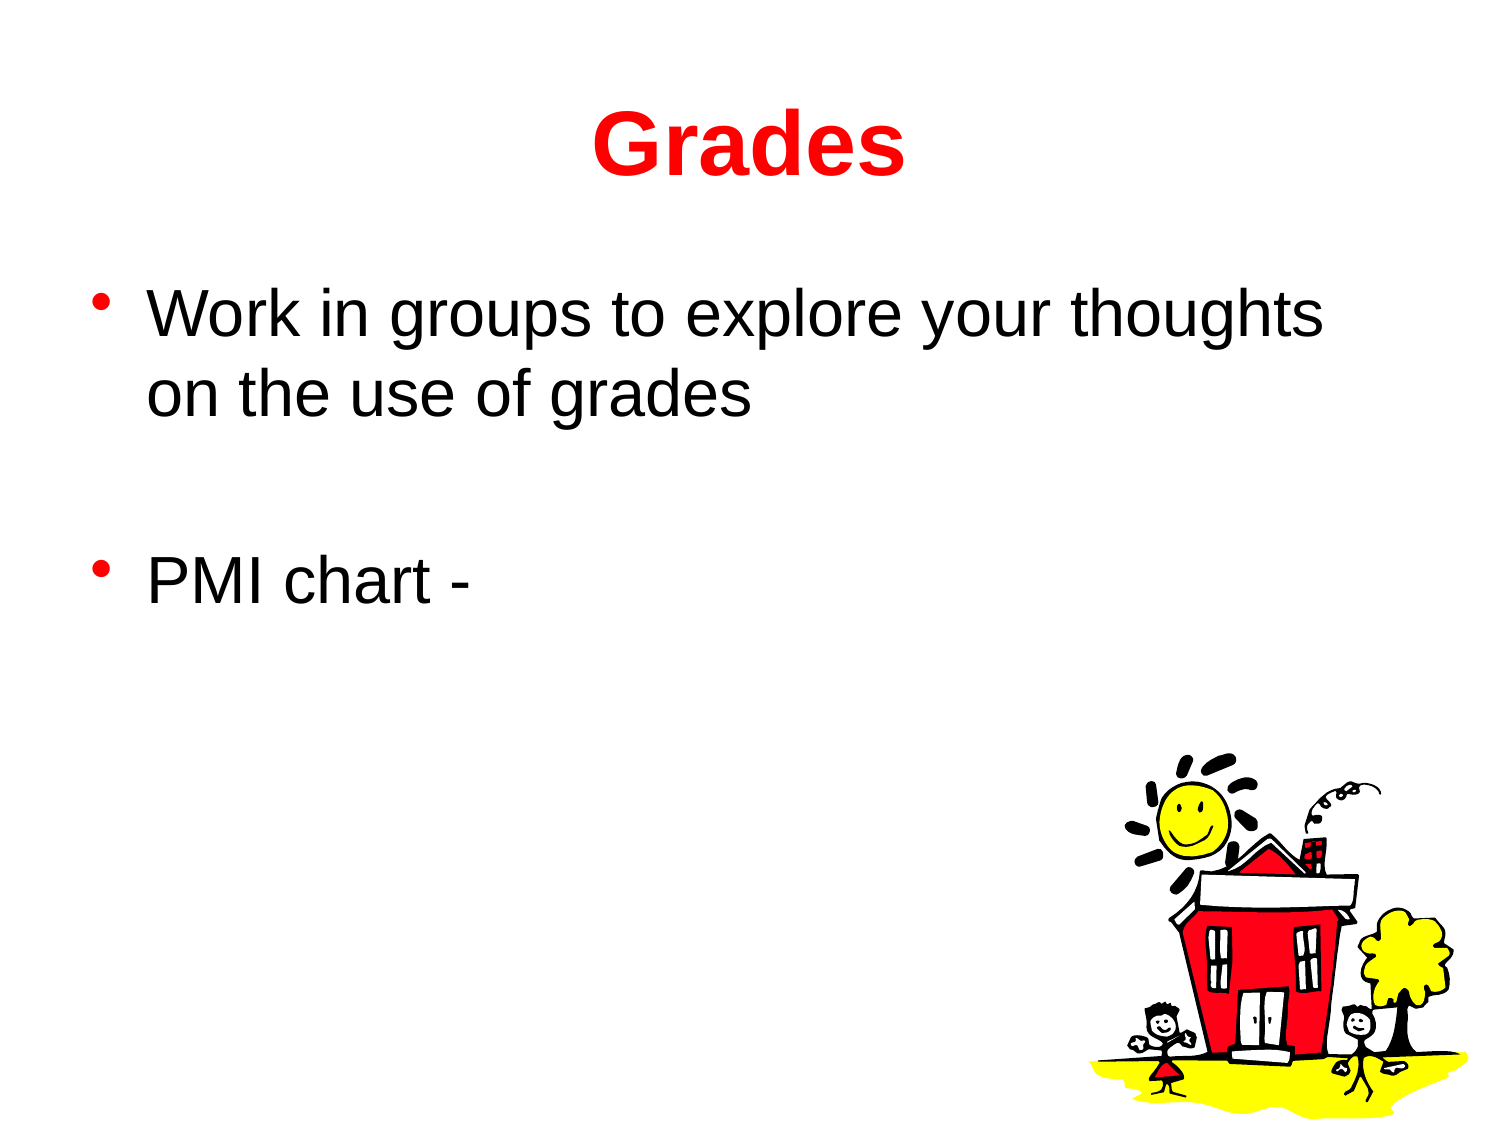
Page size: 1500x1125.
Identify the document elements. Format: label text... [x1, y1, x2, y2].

title Grades [74, 44, 1426, 233]
list Work in groups to explore your thoughts on the use of grades PMI chart - [74, 262, 1426, 1006]
